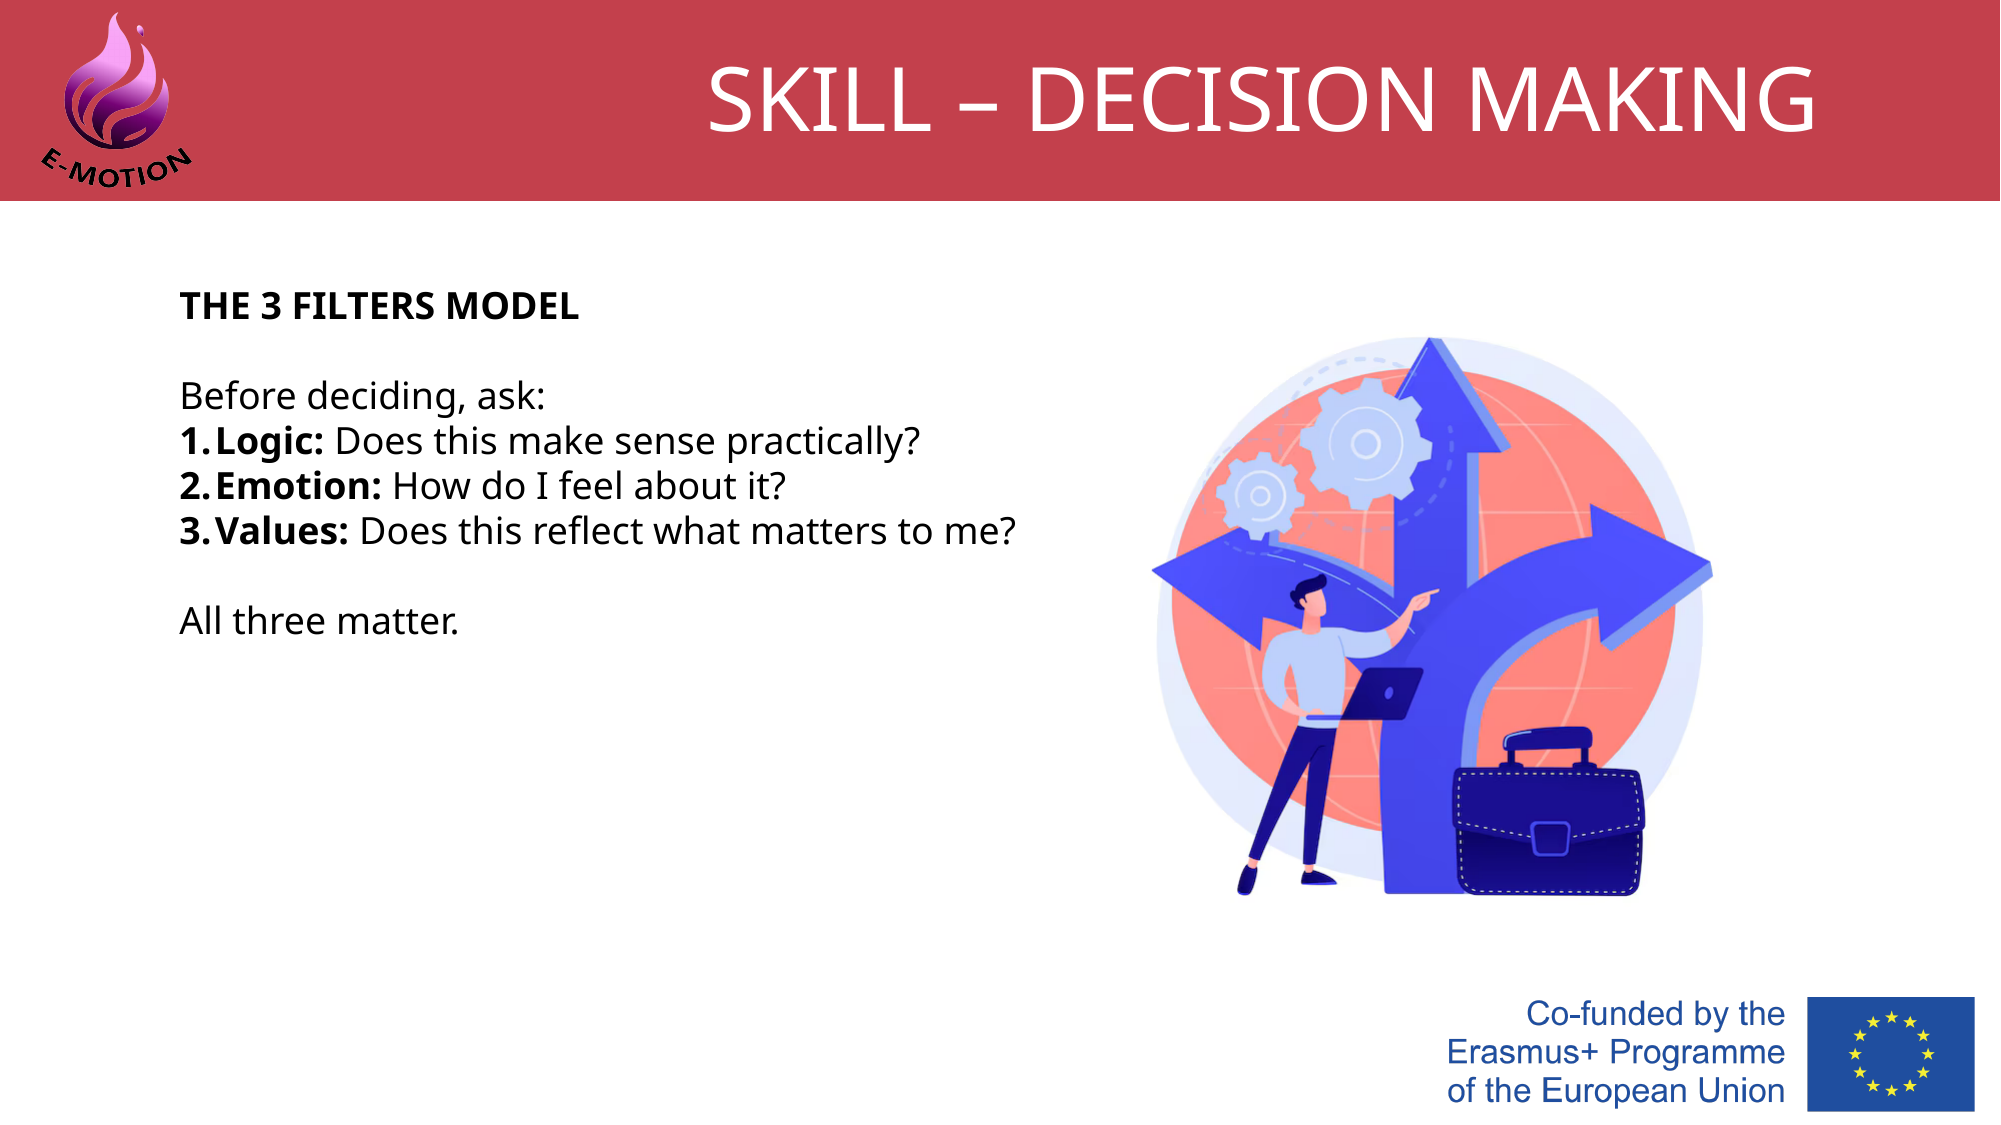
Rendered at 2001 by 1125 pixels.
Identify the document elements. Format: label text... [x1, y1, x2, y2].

text_box SKILL – DECISION MAKING [576, 35, 1836, 311]
text_box THE 3 FILTERS MODEL Before deciding, ask: Logic: Does this make sense practically? Emotion: How do I feel about it? Values: Does this reflect what matters to me? All three matter. [164, 274, 1062, 650]
picture [1062, 246, 1803, 987]
picture [0, 0, 253, 247]
